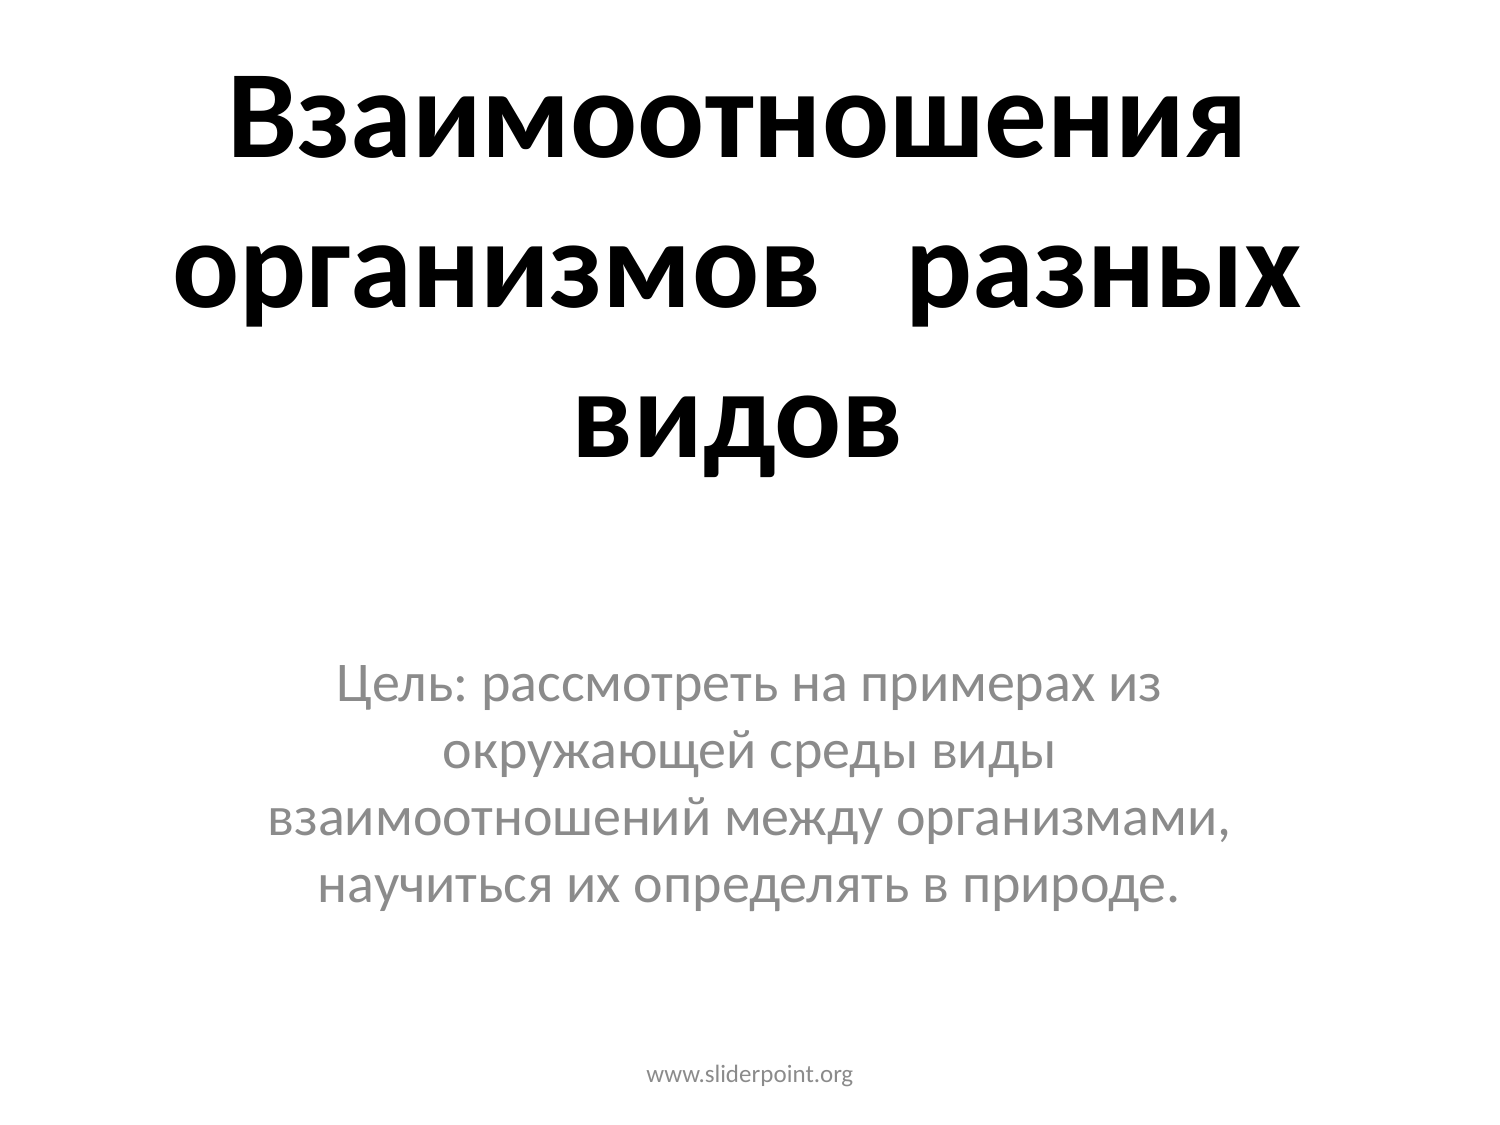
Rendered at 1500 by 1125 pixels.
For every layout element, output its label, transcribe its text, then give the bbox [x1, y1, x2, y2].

subtitle Цель: рассмотреть на примерах из окружающей среды виды взаимоотношений между организмами, научиться их определять в природе. [225, 637, 1275, 925]
footer www.sliderpoint.org [512, 1042, 988, 1103]
title Взаимоотношения организмов разных видов [100, 137, 1376, 379]
